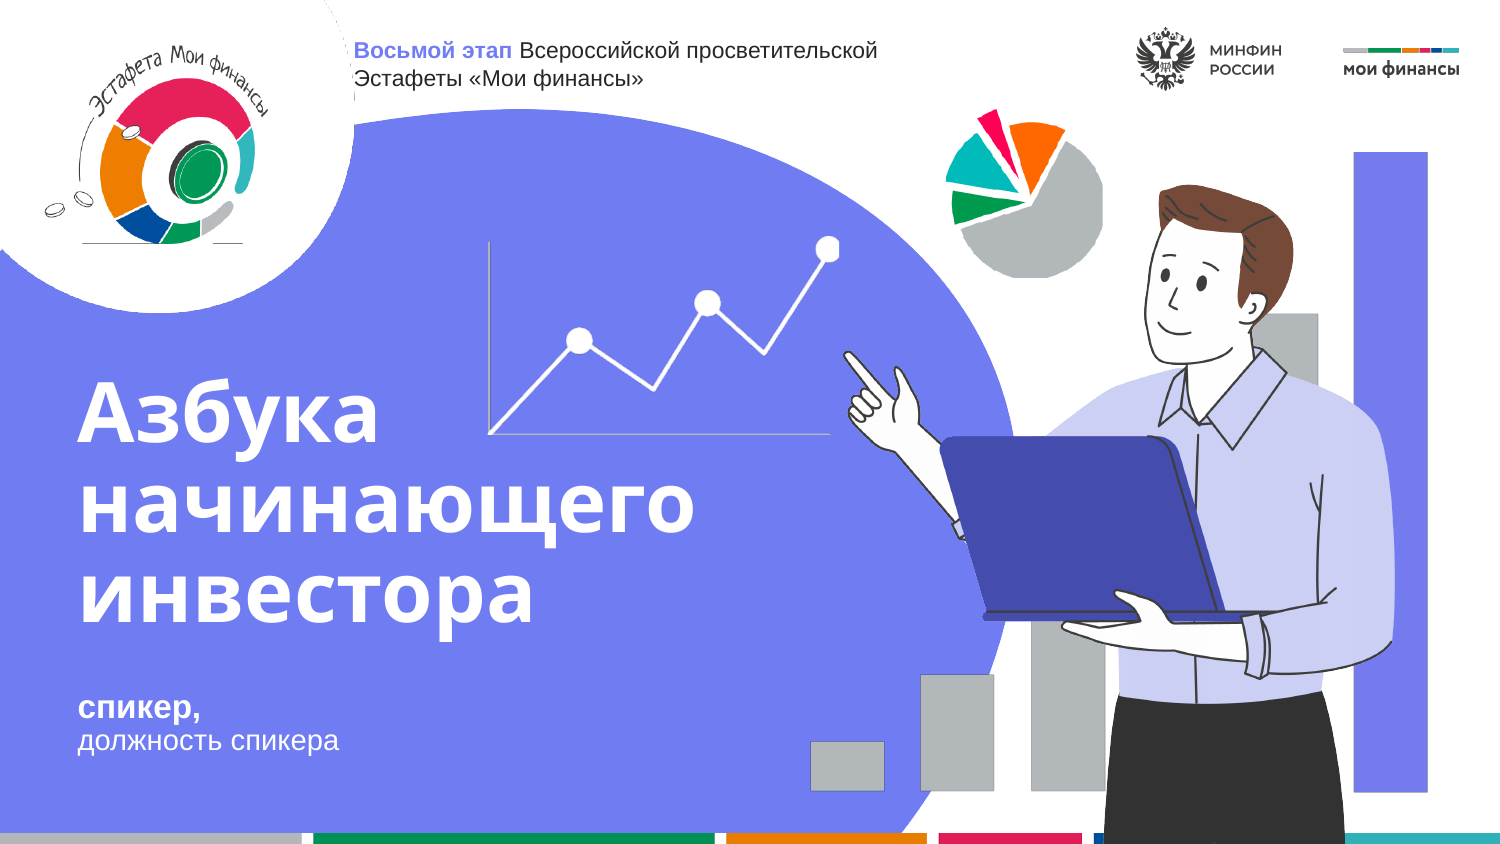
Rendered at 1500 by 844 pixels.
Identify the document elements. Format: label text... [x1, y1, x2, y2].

picture [1343, 48, 1459, 78]
text_box Восьмой этап Всероссийской просветительской Эстафеты «Мои финансы» [353, 28, 984, 96]
title Азбука начинающего инвестора [77, 370, 770, 651]
picture [0, 0, 1500, 844]
text_box спикер, должность спикера [77, 681, 574, 772]
picture [1136, 27, 1281, 91]
